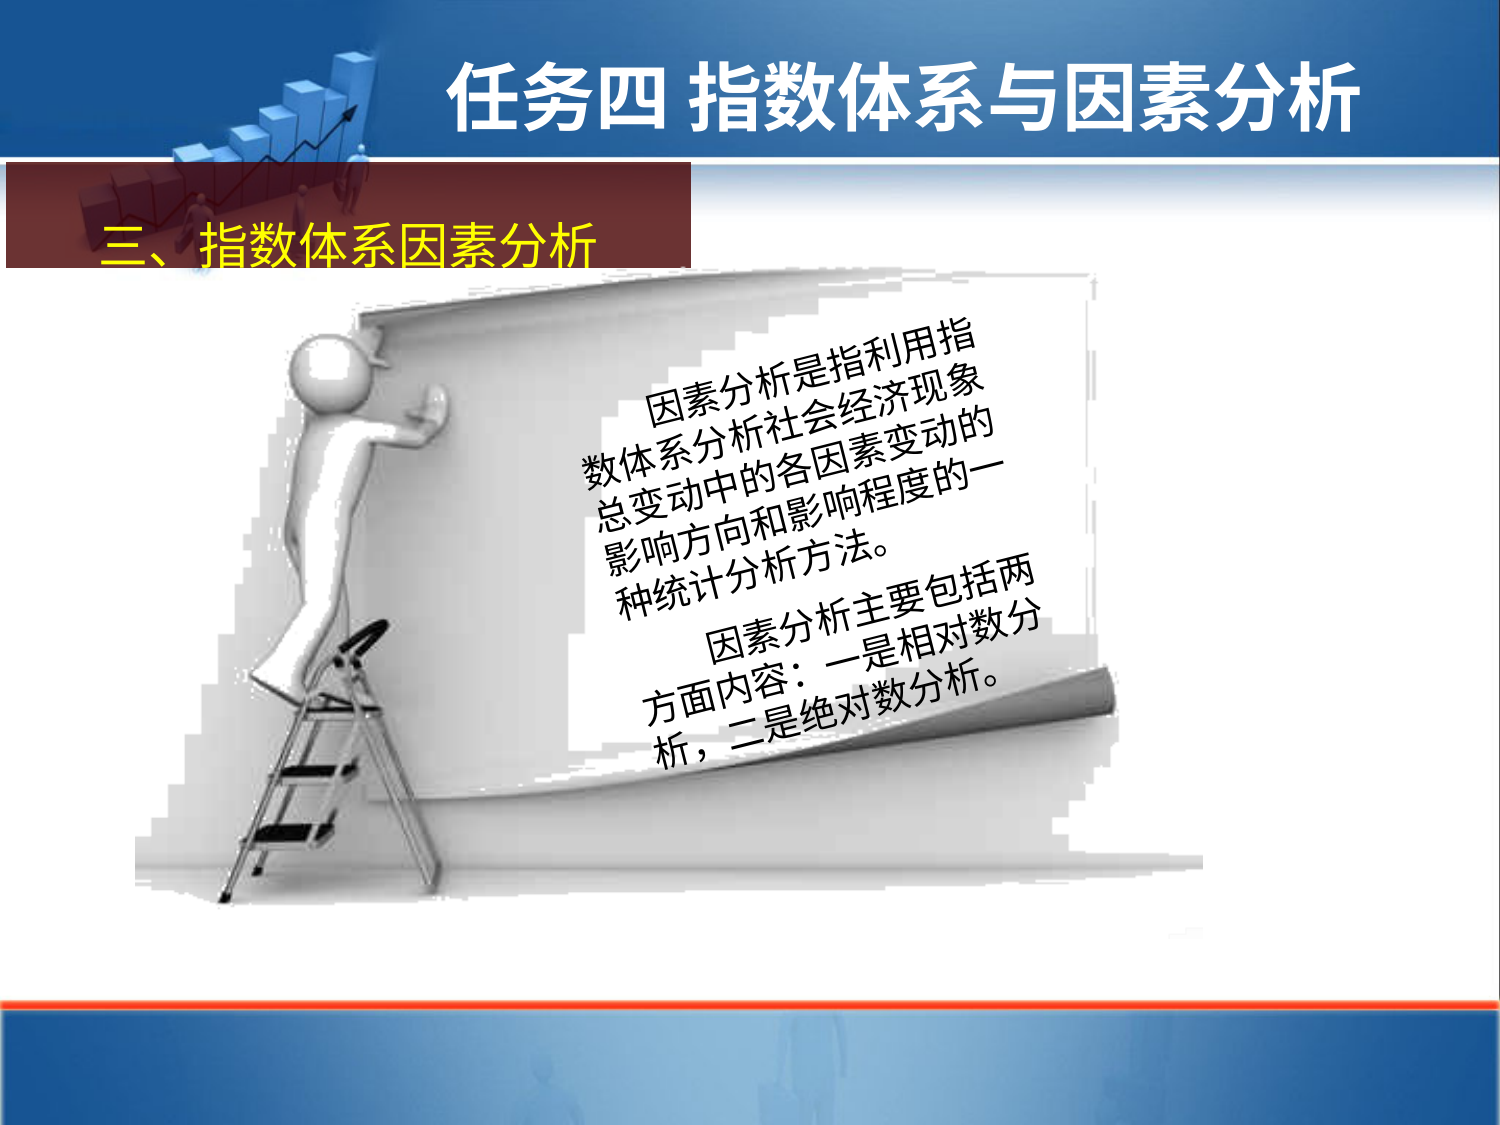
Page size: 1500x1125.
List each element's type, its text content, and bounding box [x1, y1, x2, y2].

text_box 三、指数体系因素分析 [6, 162, 691, 268]
picture [0, 0, 1500, 1125]
text_box 任务四 指数体系与因素分析 [395, 42, 1500, 148]
